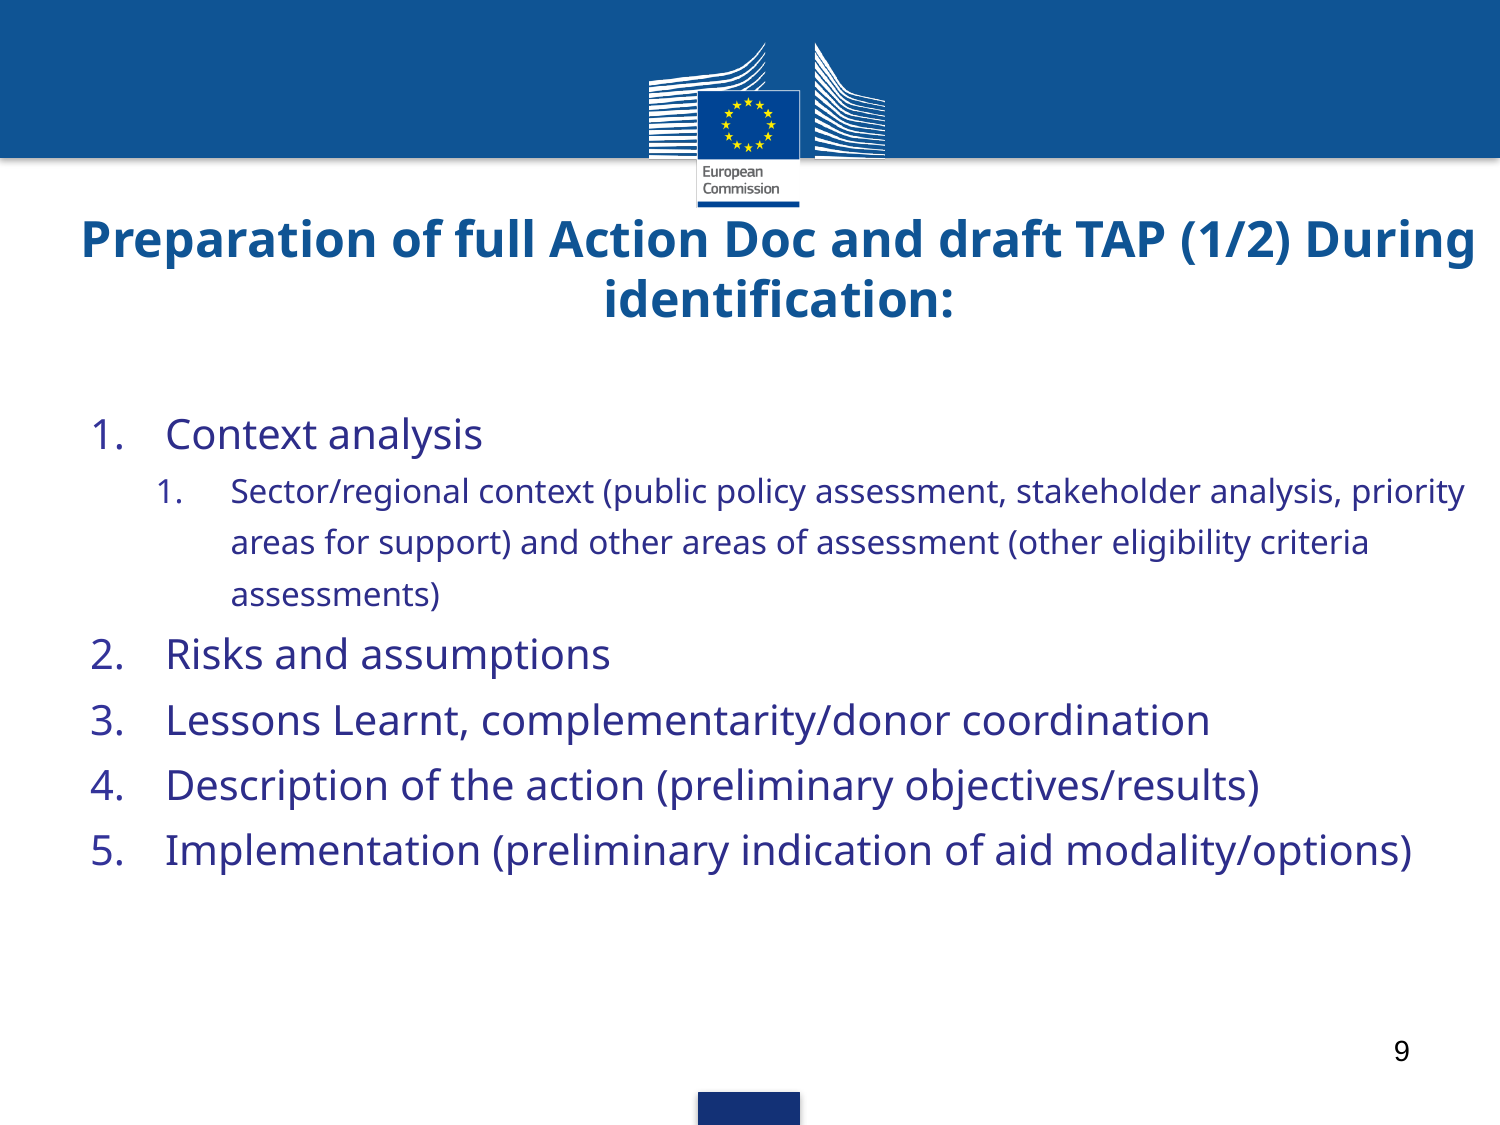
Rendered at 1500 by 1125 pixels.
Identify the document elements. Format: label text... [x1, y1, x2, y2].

list Context analysis Sector/regional context (public policy assessment, stakeholder analysis, priority areas for support) and other areas of assessment (other eligibility criteria assessments) Risks and assumptions Lessons Learnt, complementarity/donor coordination Description of the action (preliminary objectives/results) Implementation (preliminary indication of aid modality/options) [0, 385, 1500, 1125]
slide_number 9 [1074, 1024, 1426, 1103]
picture [649, 42, 885, 208]
title Preparation of full Action Doc and draft TAP (1/2) During identification: [0, 219, 1500, 315]
